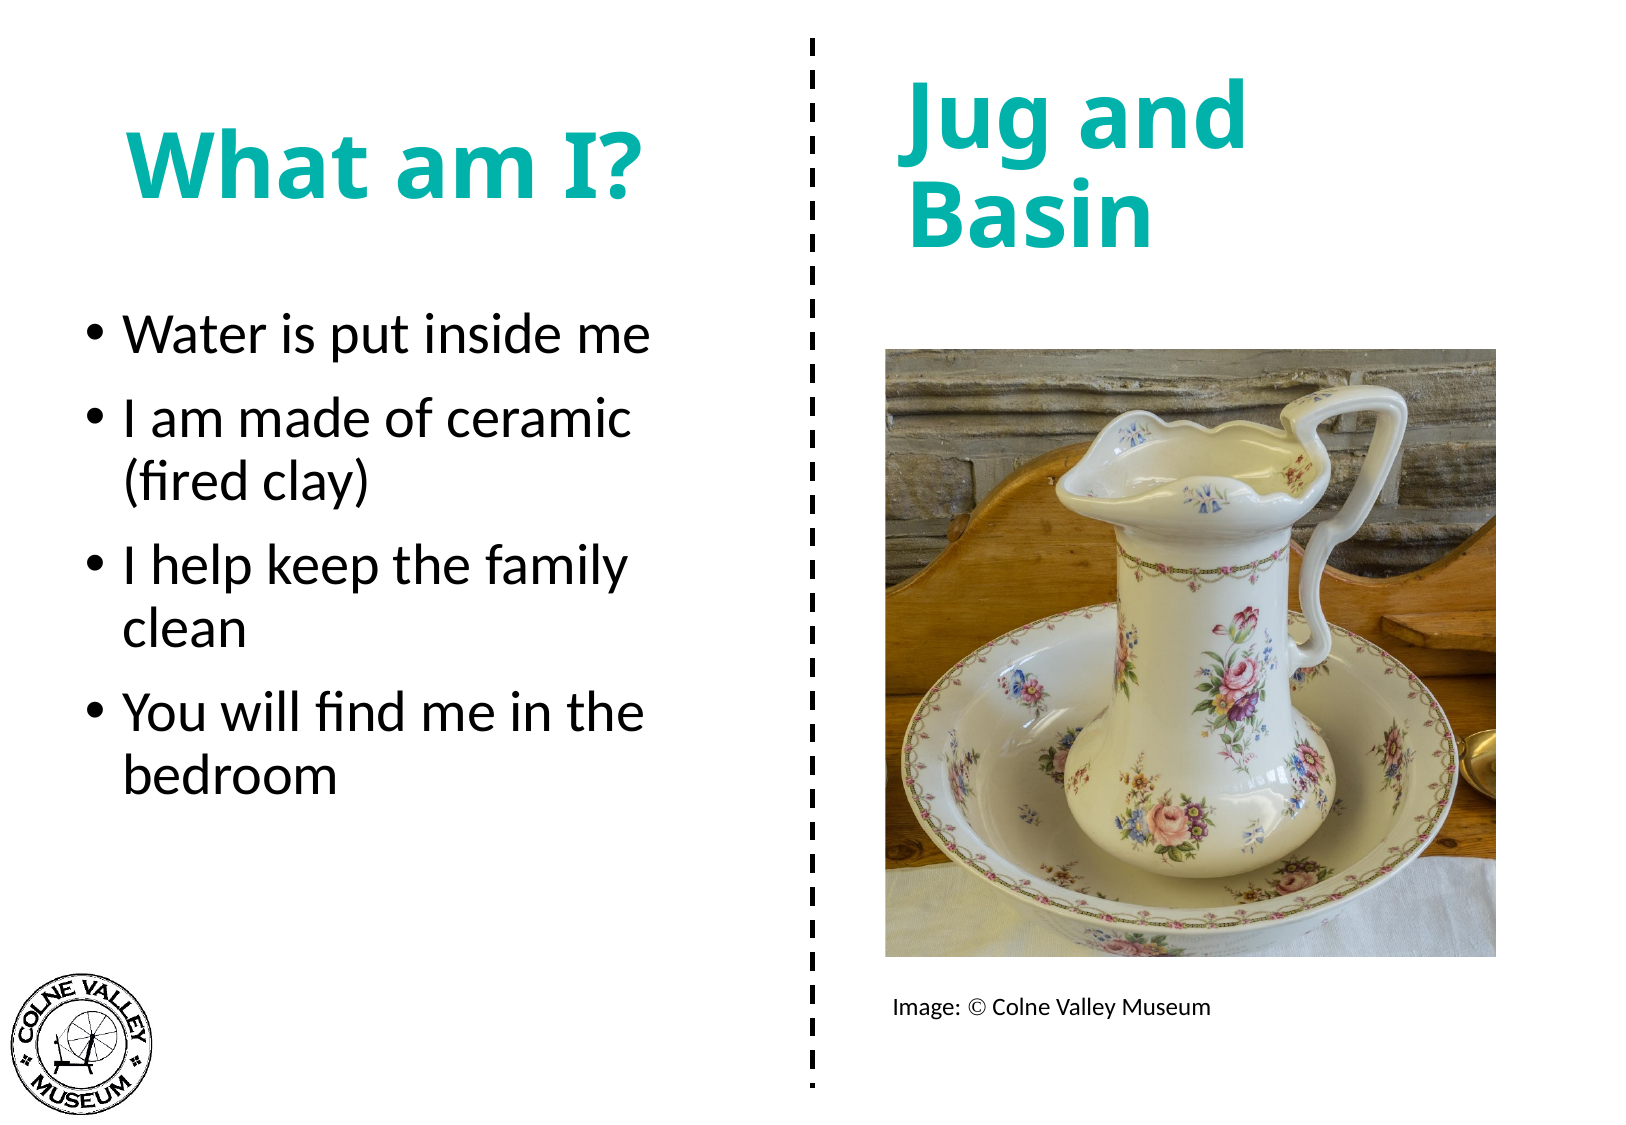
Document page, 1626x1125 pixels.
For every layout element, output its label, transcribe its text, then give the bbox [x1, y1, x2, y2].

list Water is put inside me I am made of ceramic (fired clay) I help keep the family clean You will find me in the bedroom [69, 296, 761, 1010]
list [885, 349, 1496, 957]
text_box Image:  Colne Valley Museum [877, 983, 1428, 1029]
picture [0, 965, 158, 1125]
text_box Jug and Basin [890, 59, 1524, 278]
title What am I? [111, 59, 745, 278]
